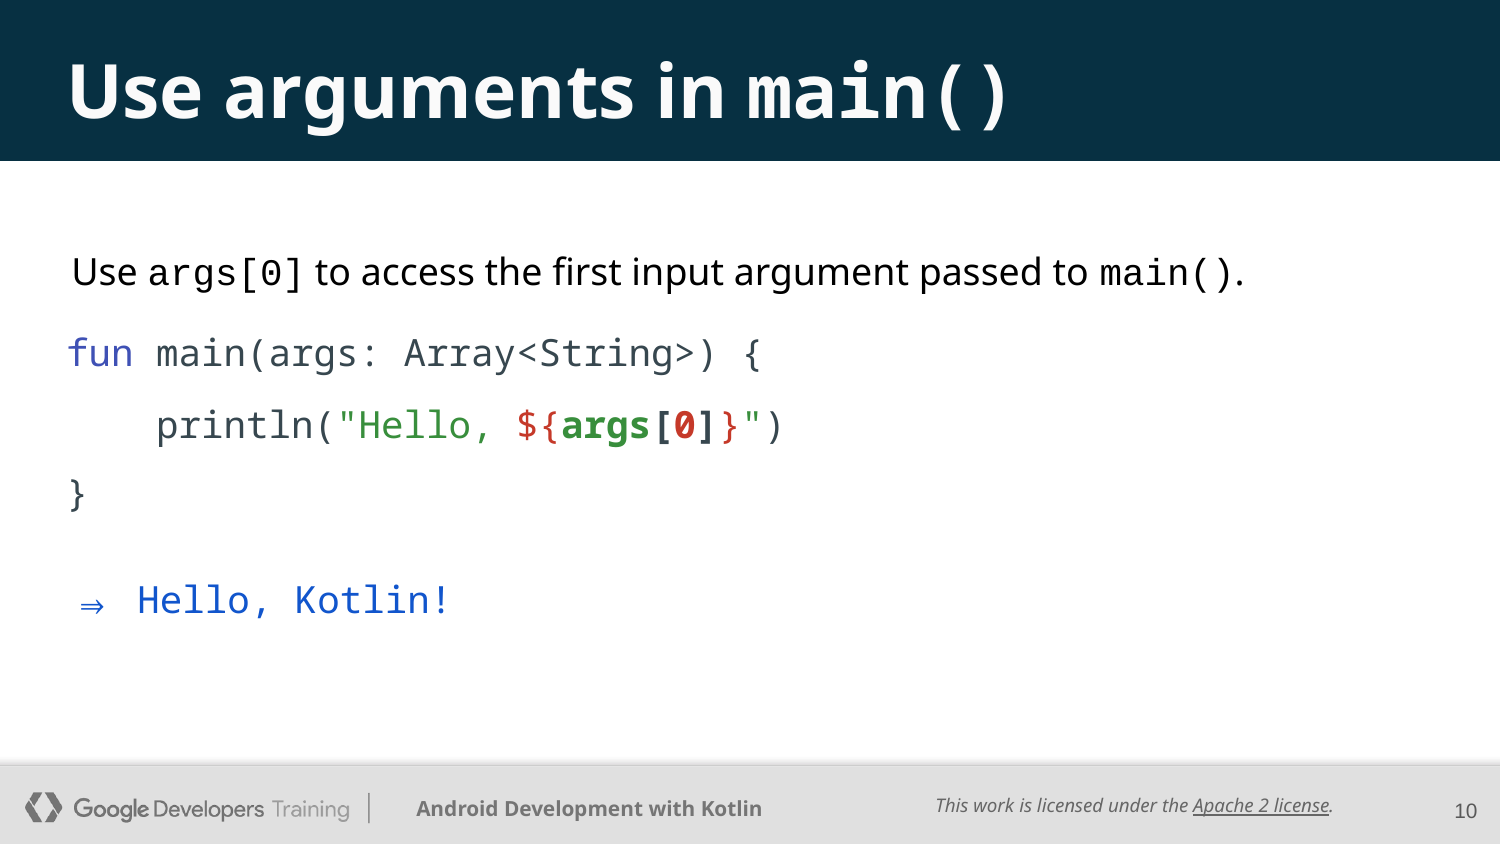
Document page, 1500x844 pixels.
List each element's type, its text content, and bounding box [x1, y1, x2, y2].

title Use arguments in main() [51, 28, 1449, 122]
list Use args[0] to access the first input argument passed to main(). [56, 226, 1449, 306]
text_box fun main(args: Array<String>) { println("Hello, ${args[0]}") } [51, 306, 1453, 542]
picture [0, 161, 1500, 844]
text_box ⇒ Hello, Kotlin! [54, 553, 1260, 637]
slide_number ‹#› [1402, 777, 1493, 842]
